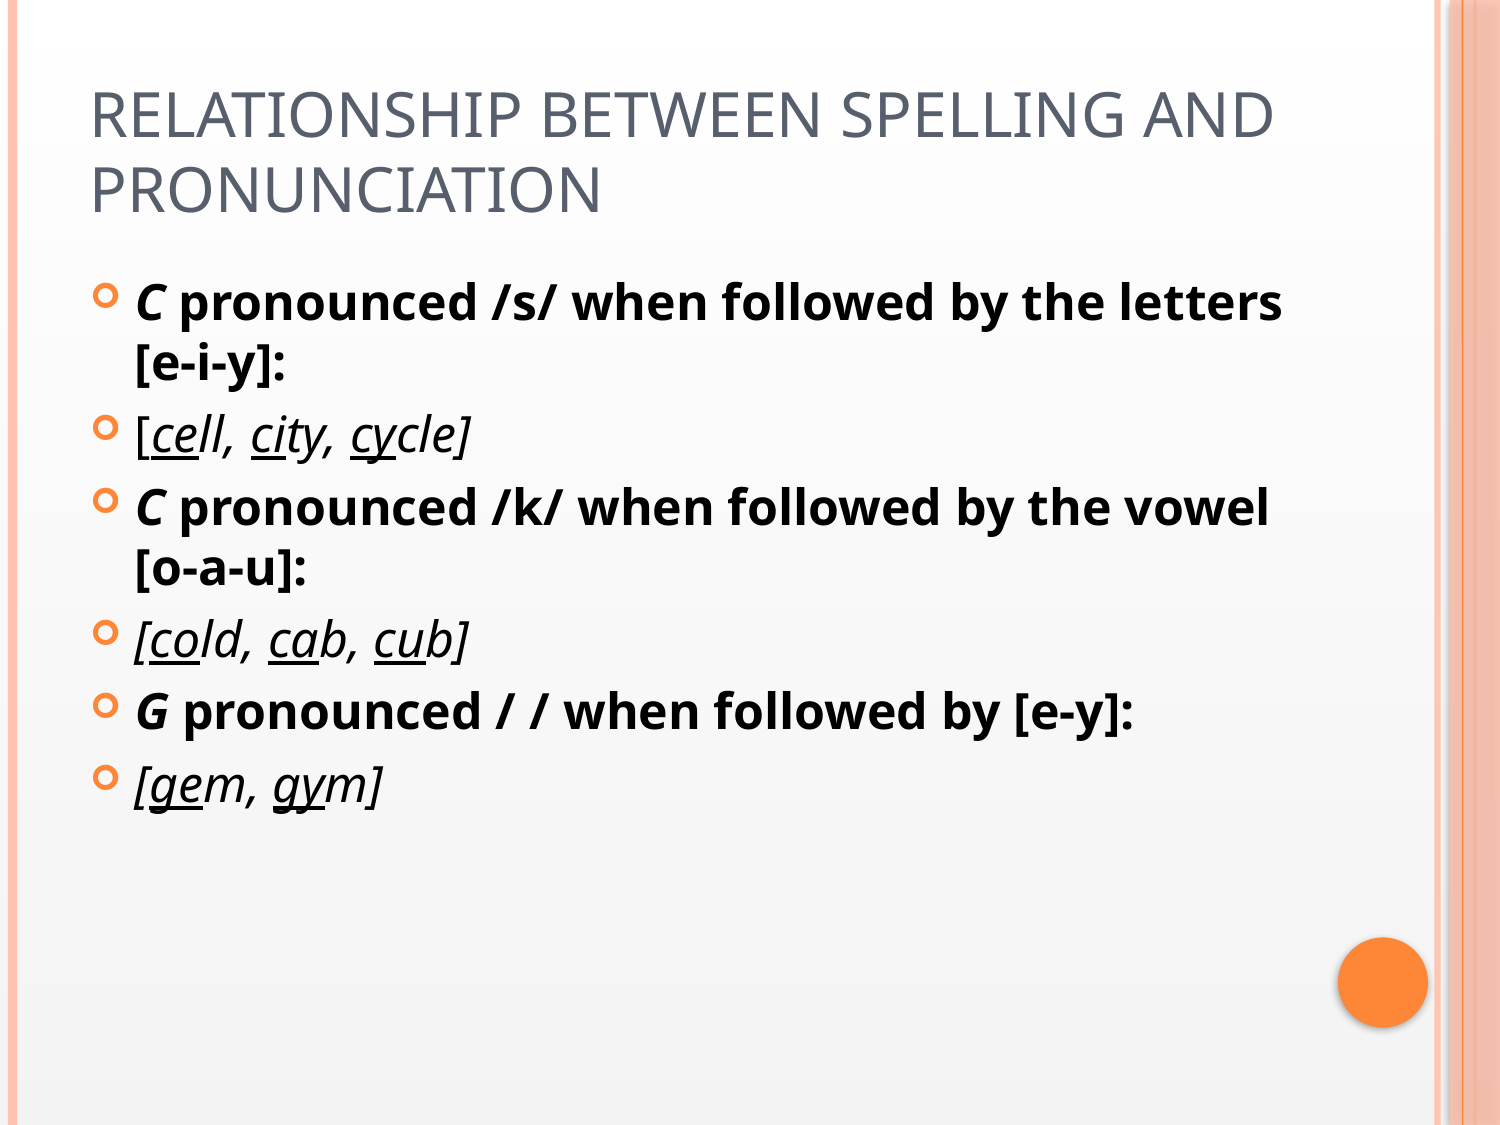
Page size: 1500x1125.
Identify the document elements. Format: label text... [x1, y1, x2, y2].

title Relationship between spelling and pronunciation [75, 45, 1300, 233]
list C pronounced /s/ when followed by the letters [e-i-y]: [cell, city, cycle] C pronounced /k/ when followed by the vowel [o-a-u]: [cold, cab, cub] G pronounced / / when followed by [e-y]: [gem, gym] [74, 262, 1301, 1063]
